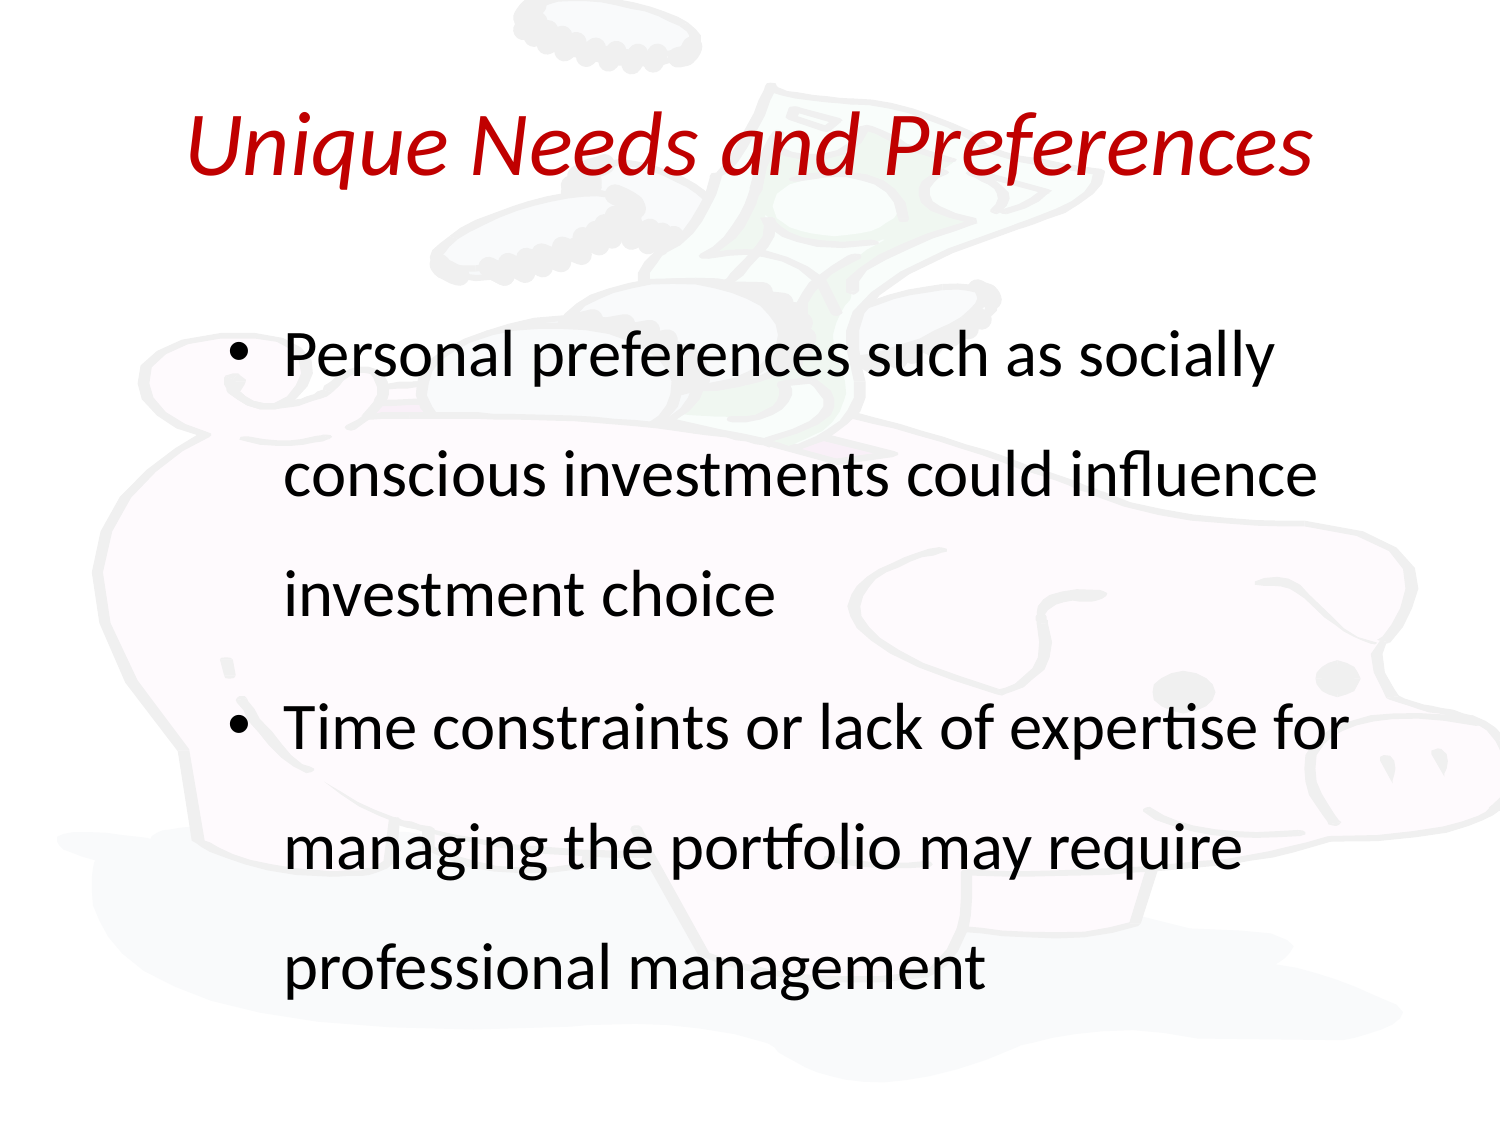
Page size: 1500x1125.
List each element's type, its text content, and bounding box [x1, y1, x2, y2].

list Personal preferences such as socially conscious investments could influence investment choice Time constraints or lack of expertise for managing the portfolio may require professional management [212, 262, 1488, 1113]
title Unique Needs and Preferences [75, 45, 1425, 233]
